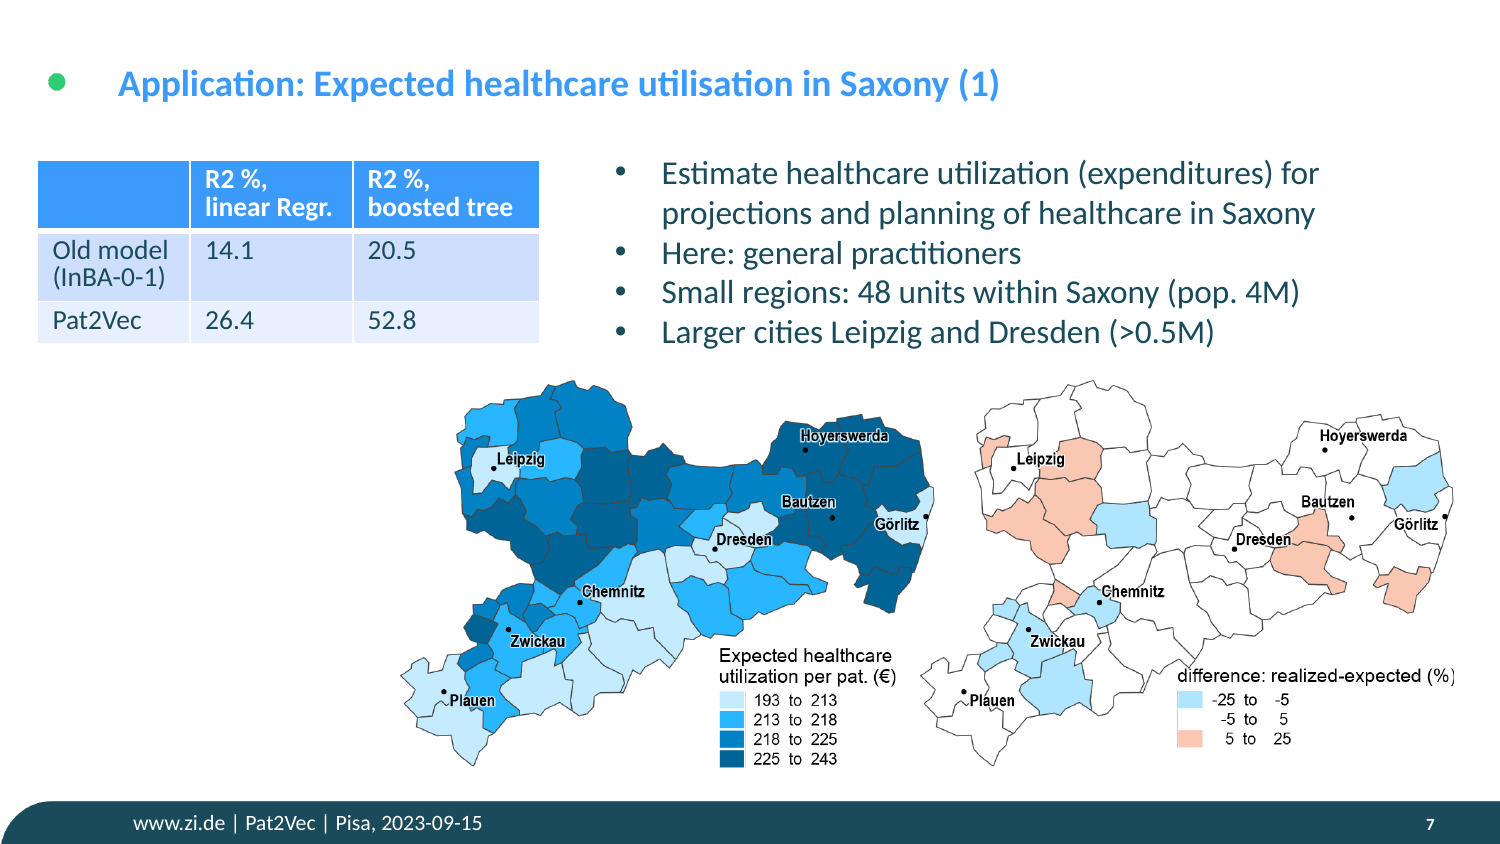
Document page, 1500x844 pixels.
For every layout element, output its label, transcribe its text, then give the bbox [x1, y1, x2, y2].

table_header R2 %, boosted tree [354, 161, 539, 228]
table_cell Pat2Vec [38, 302, 189, 343]
table_cell 14.1 [191, 234, 352, 301]
table_cell Old model (InBA-0-1) [38, 234, 189, 301]
footer www.zi.de | Pat2Vec | Pisa, 2023-09-15 [118, 798, 625, 844]
table_cell 20.5 [354, 234, 539, 301]
picture [0, 0, 1500, 844]
title Application: Expected healthcare utilisation in Saxony (1) [118, 59, 1430, 162]
text_box Estimate healthcare utilization (expenditures) for projections and planning of healthcare in Saxony Here: general practitioners Small regions: 48 units within Saxony (pop. 4M) Larger cities Leipzig and Dresden (>0.5M) [599, 143, 1413, 358]
table_cell 52.8 [354, 302, 539, 343]
table_header R2 %, linear Regr. [191, 161, 352, 228]
table_cell 26.4 [191, 302, 352, 343]
table_header [38, 161, 189, 228]
